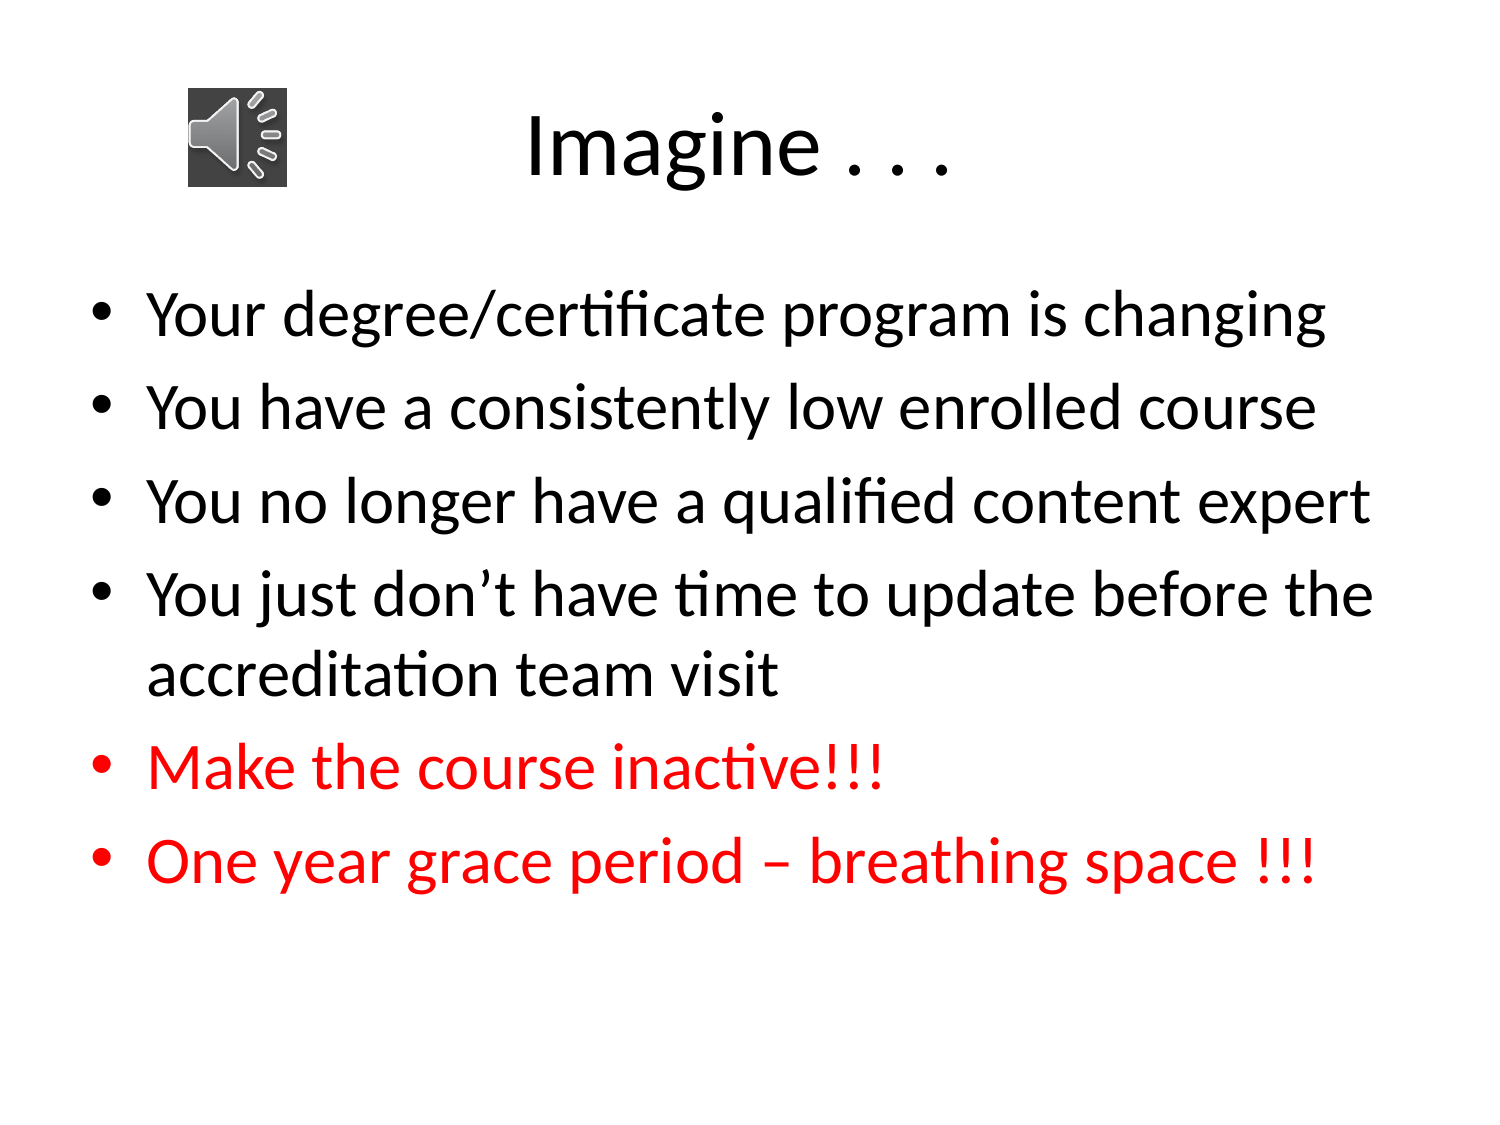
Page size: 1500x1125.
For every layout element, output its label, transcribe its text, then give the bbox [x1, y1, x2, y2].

title Imagine . . . [75, 45, 1425, 233]
picture [187, 87, 288, 188]
list Your degree/certificate program is changing You have a consistently low enrolled course You no longer have a qualified content expert You just don’t have time to update before the accreditation team visit Make the course inactive!!! One year grace period – breathing space !!! [75, 262, 1425, 1005]
